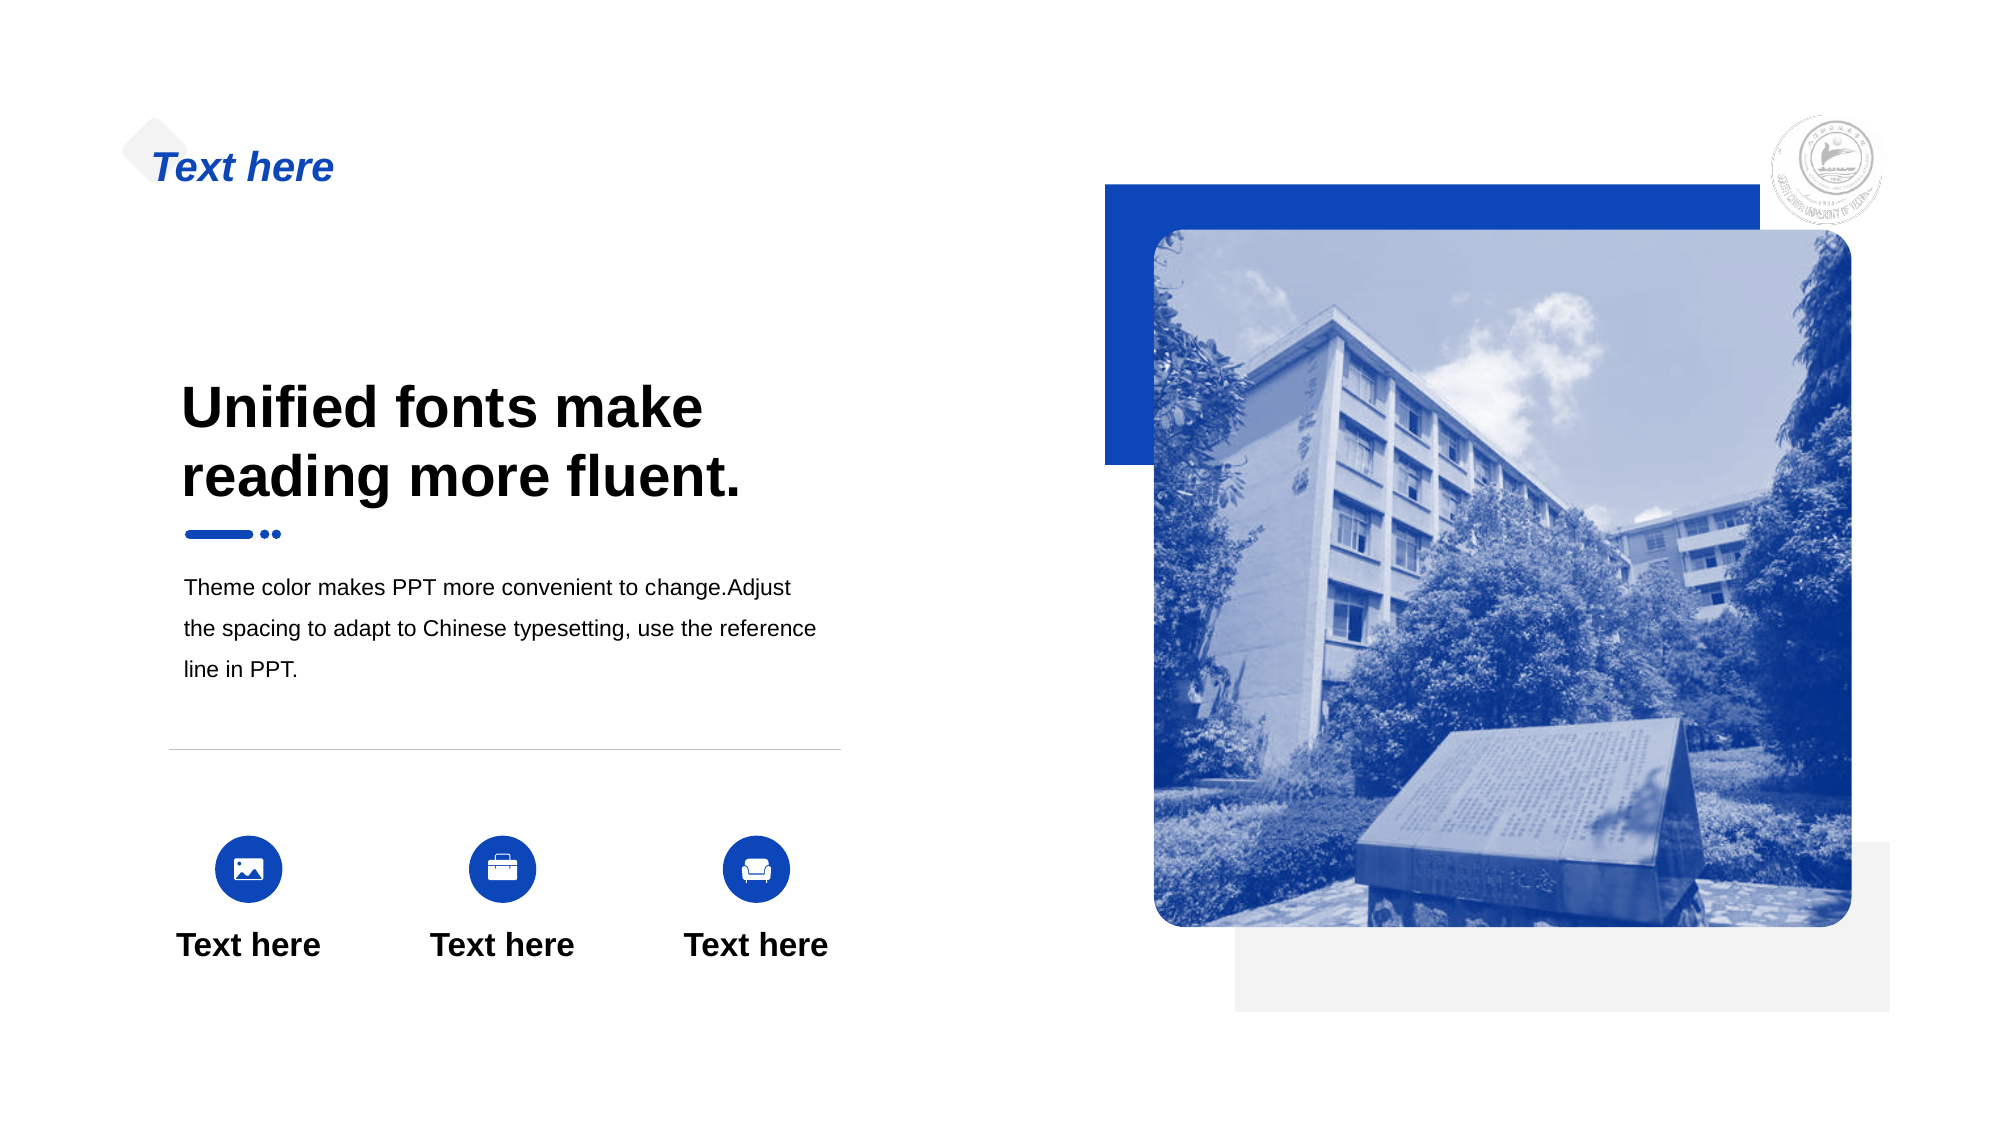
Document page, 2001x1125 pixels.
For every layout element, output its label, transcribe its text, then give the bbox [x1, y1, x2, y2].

text_box Theme color makes PPT more convenient to c hange.Adjust the spacing to adapt to Chinese typesetting, use the reference line in PPT. [169, 551, 978, 690]
title Text here [135, 29, 1916, 199]
text_box [1234, 841, 1891, 1013]
text_box [1152, 228, 1853, 929]
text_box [722, 835, 791, 903]
picture [1771, 199, 1882, 225]
text_box Text here [392, 907, 613, 1012]
text_box Text here [138, 907, 359, 1012]
text_box Text here [646, 907, 867, 1012]
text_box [215, 835, 283, 903]
text_box Unified font s make reading more fluent. [167, 338, 977, 517]
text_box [468, 835, 537, 903]
text_box [1105, 199, 1760, 465]
